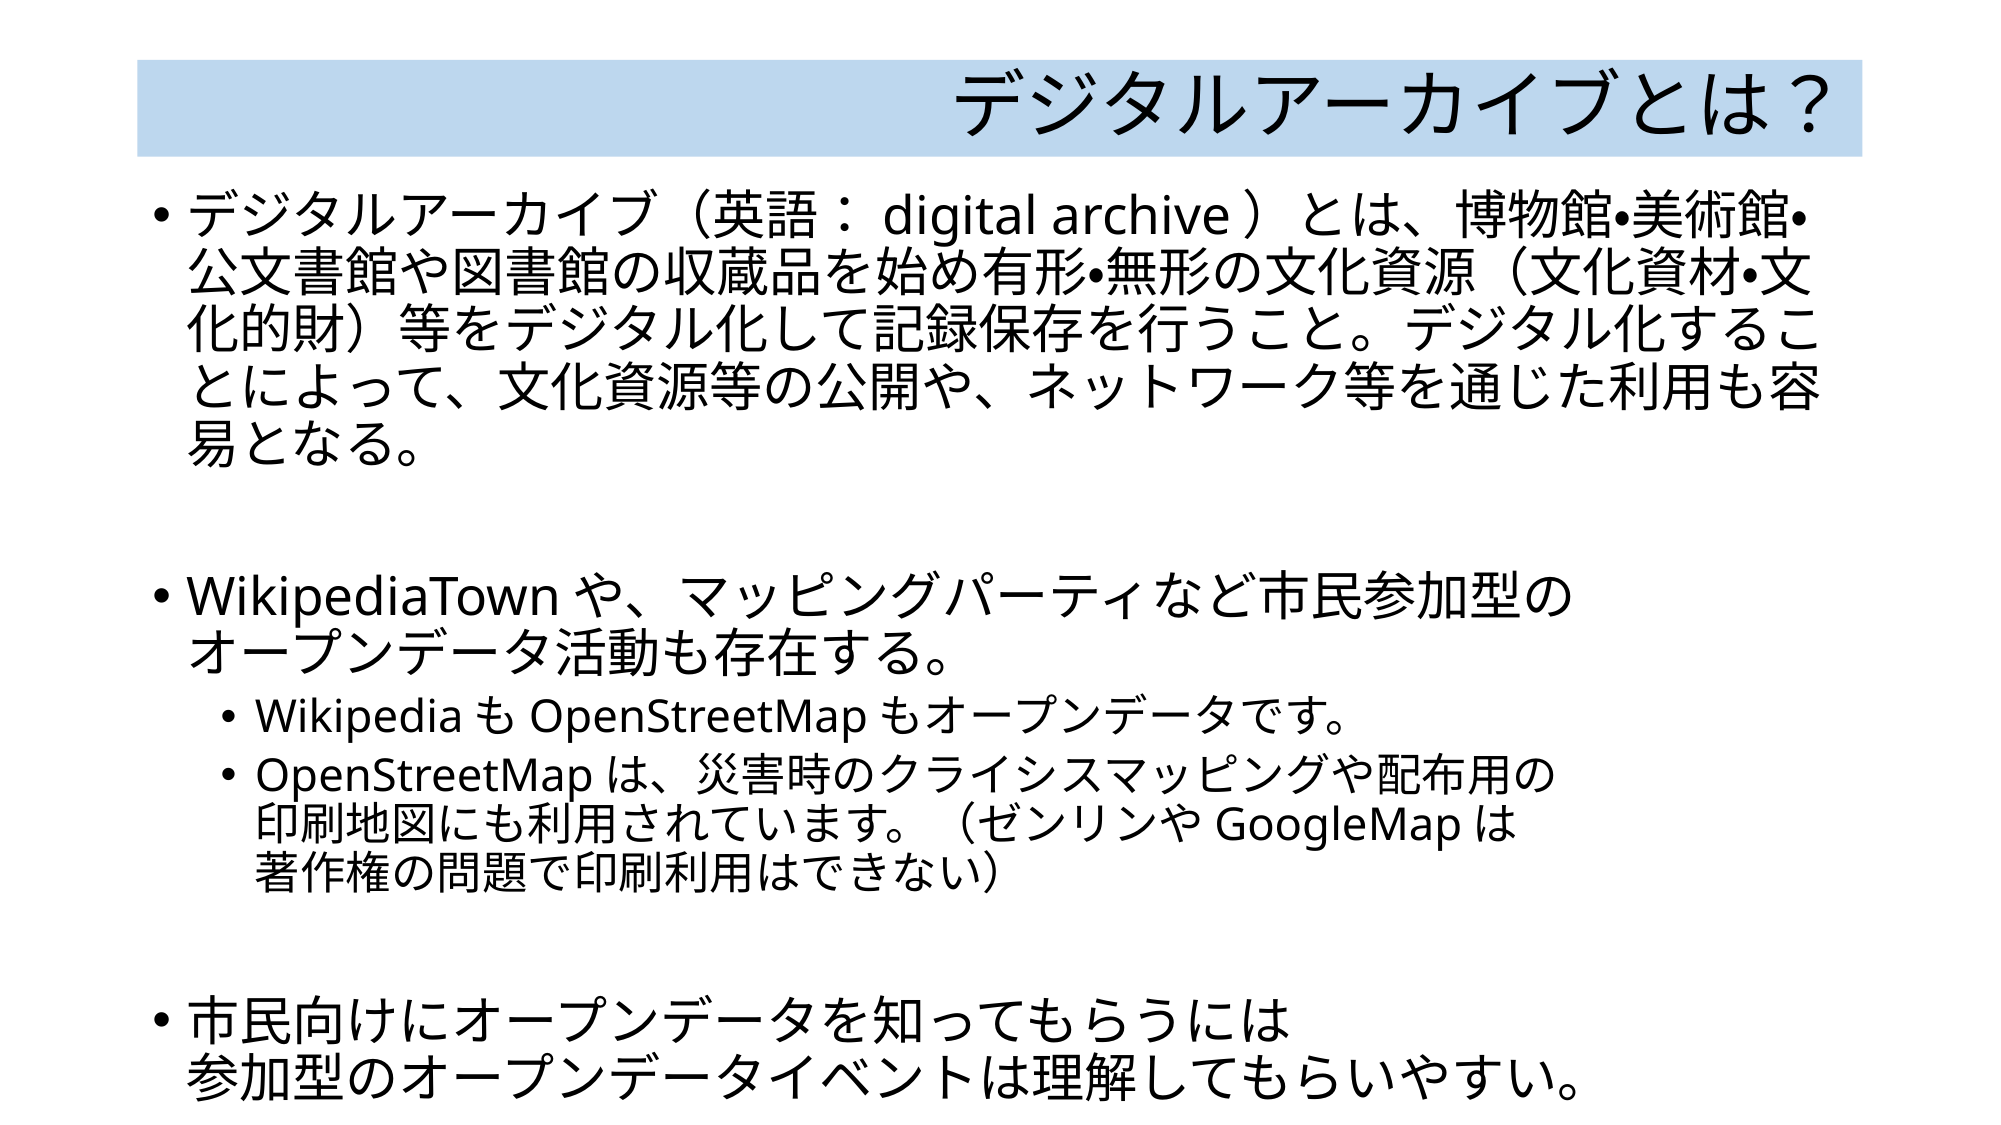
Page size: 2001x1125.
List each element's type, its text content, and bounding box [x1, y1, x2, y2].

title デジタルアーカイブとは？ [137, 59, 1863, 157]
list デジタルアーカイブ（英語：digital archive）とは、博物館・美術館・公文書館や図書館の収蔵品を始め有形・無形の文化資源（文化資材・文化的財）等をデジタル化して記録保存を行うこと。デジタル化することによって、文化資源等の公開や、ネットワーク等を通じた利用も容易となる。 WikipediaTownや、マッピングパーティなど市民参加型の オープンデータ活動も存在する。 WikipediaもOpenStreetMapもオープンデータです。 OpenStreetMapは、災害時のクライシスマッピングや配布用の 印刷地図にも利用されています。（ゼンリンやGoogleMapは 著作権の問題で印刷利用はできない） 市民向けにオープンデータを知ってもらうには 参加型のオープンデータイベントは理解してもらいやすい。 [137, 181, 1863, 1125]
